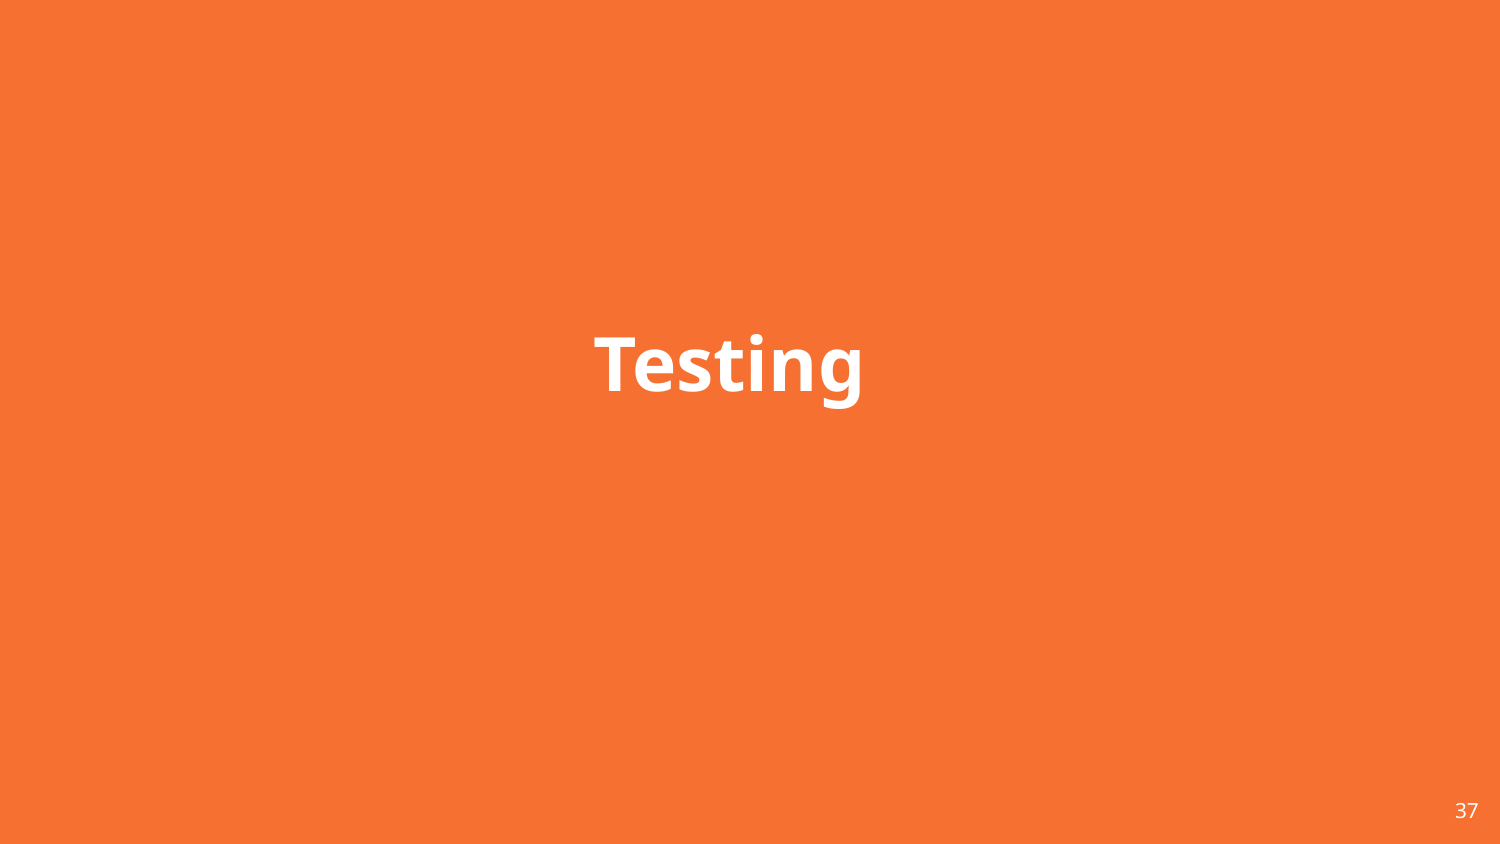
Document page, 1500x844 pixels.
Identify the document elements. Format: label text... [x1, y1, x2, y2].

text_box Testing [483, 115, 976, 608]
slide_number ‹#› [1403, 779, 1494, 844]
